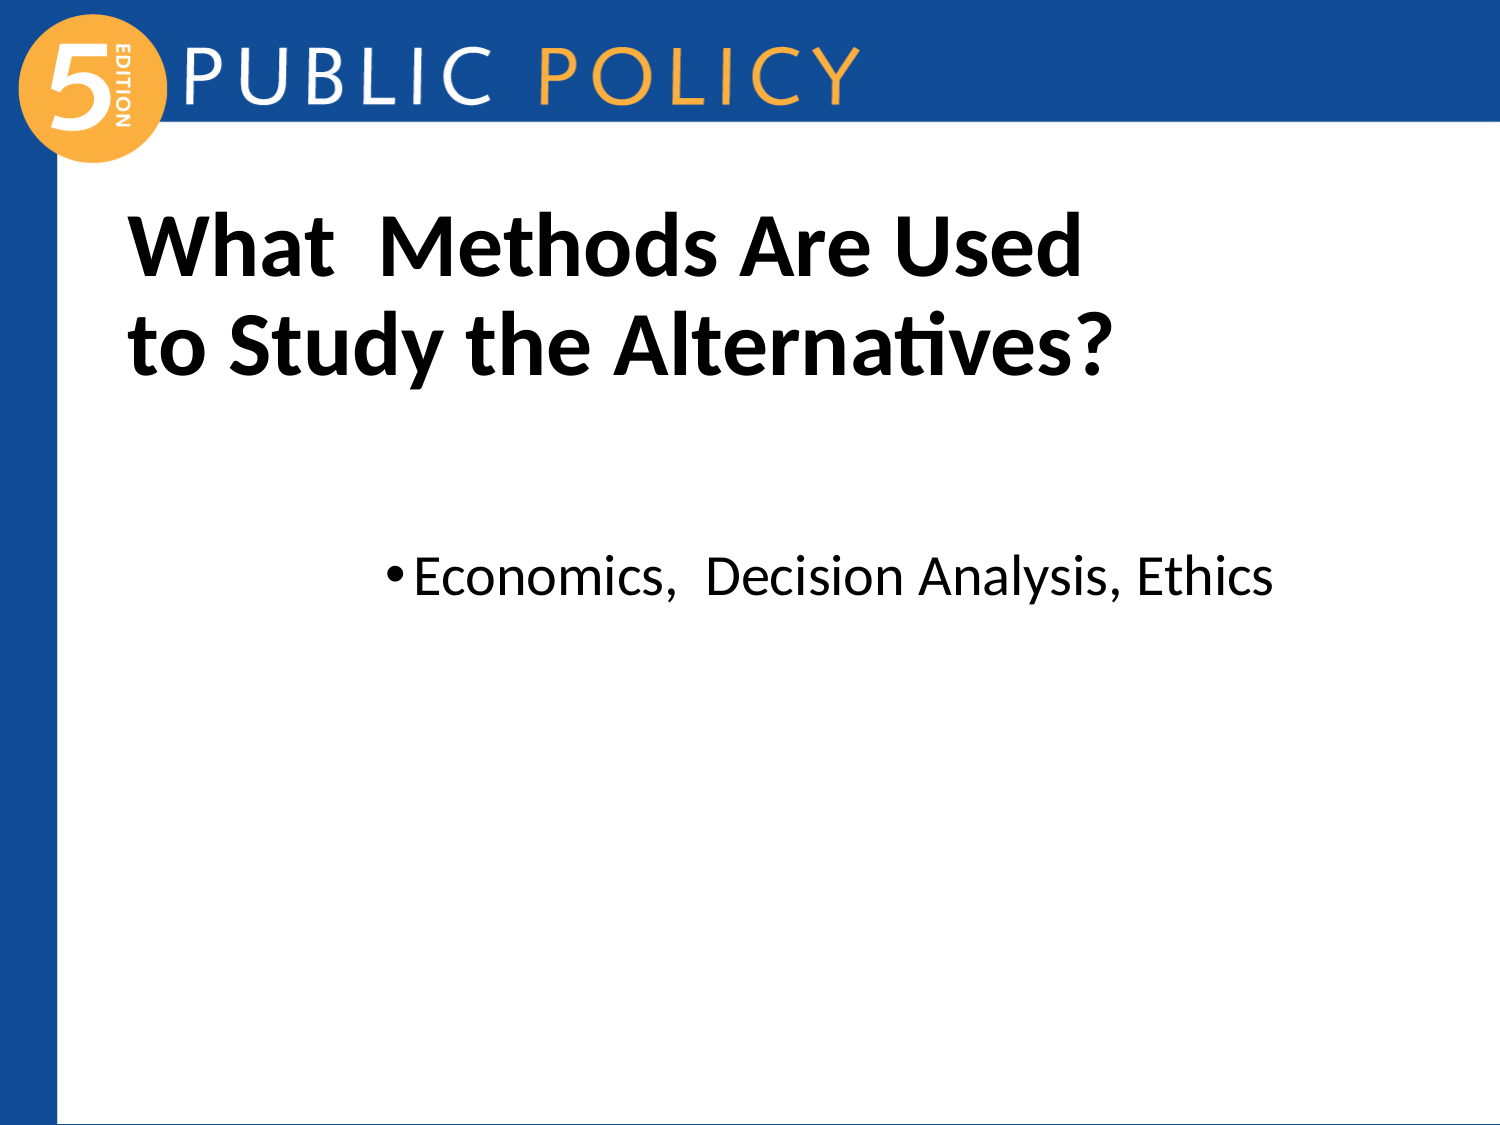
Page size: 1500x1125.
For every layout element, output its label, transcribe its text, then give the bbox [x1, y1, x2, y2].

picture [0, 0, 1500, 1125]
title What Methods Are Used to Study the Alternatives? [112, 187, 1407, 405]
subtitle Economics, Decision Analysis, Ethics [370, 537, 1496, 640]
